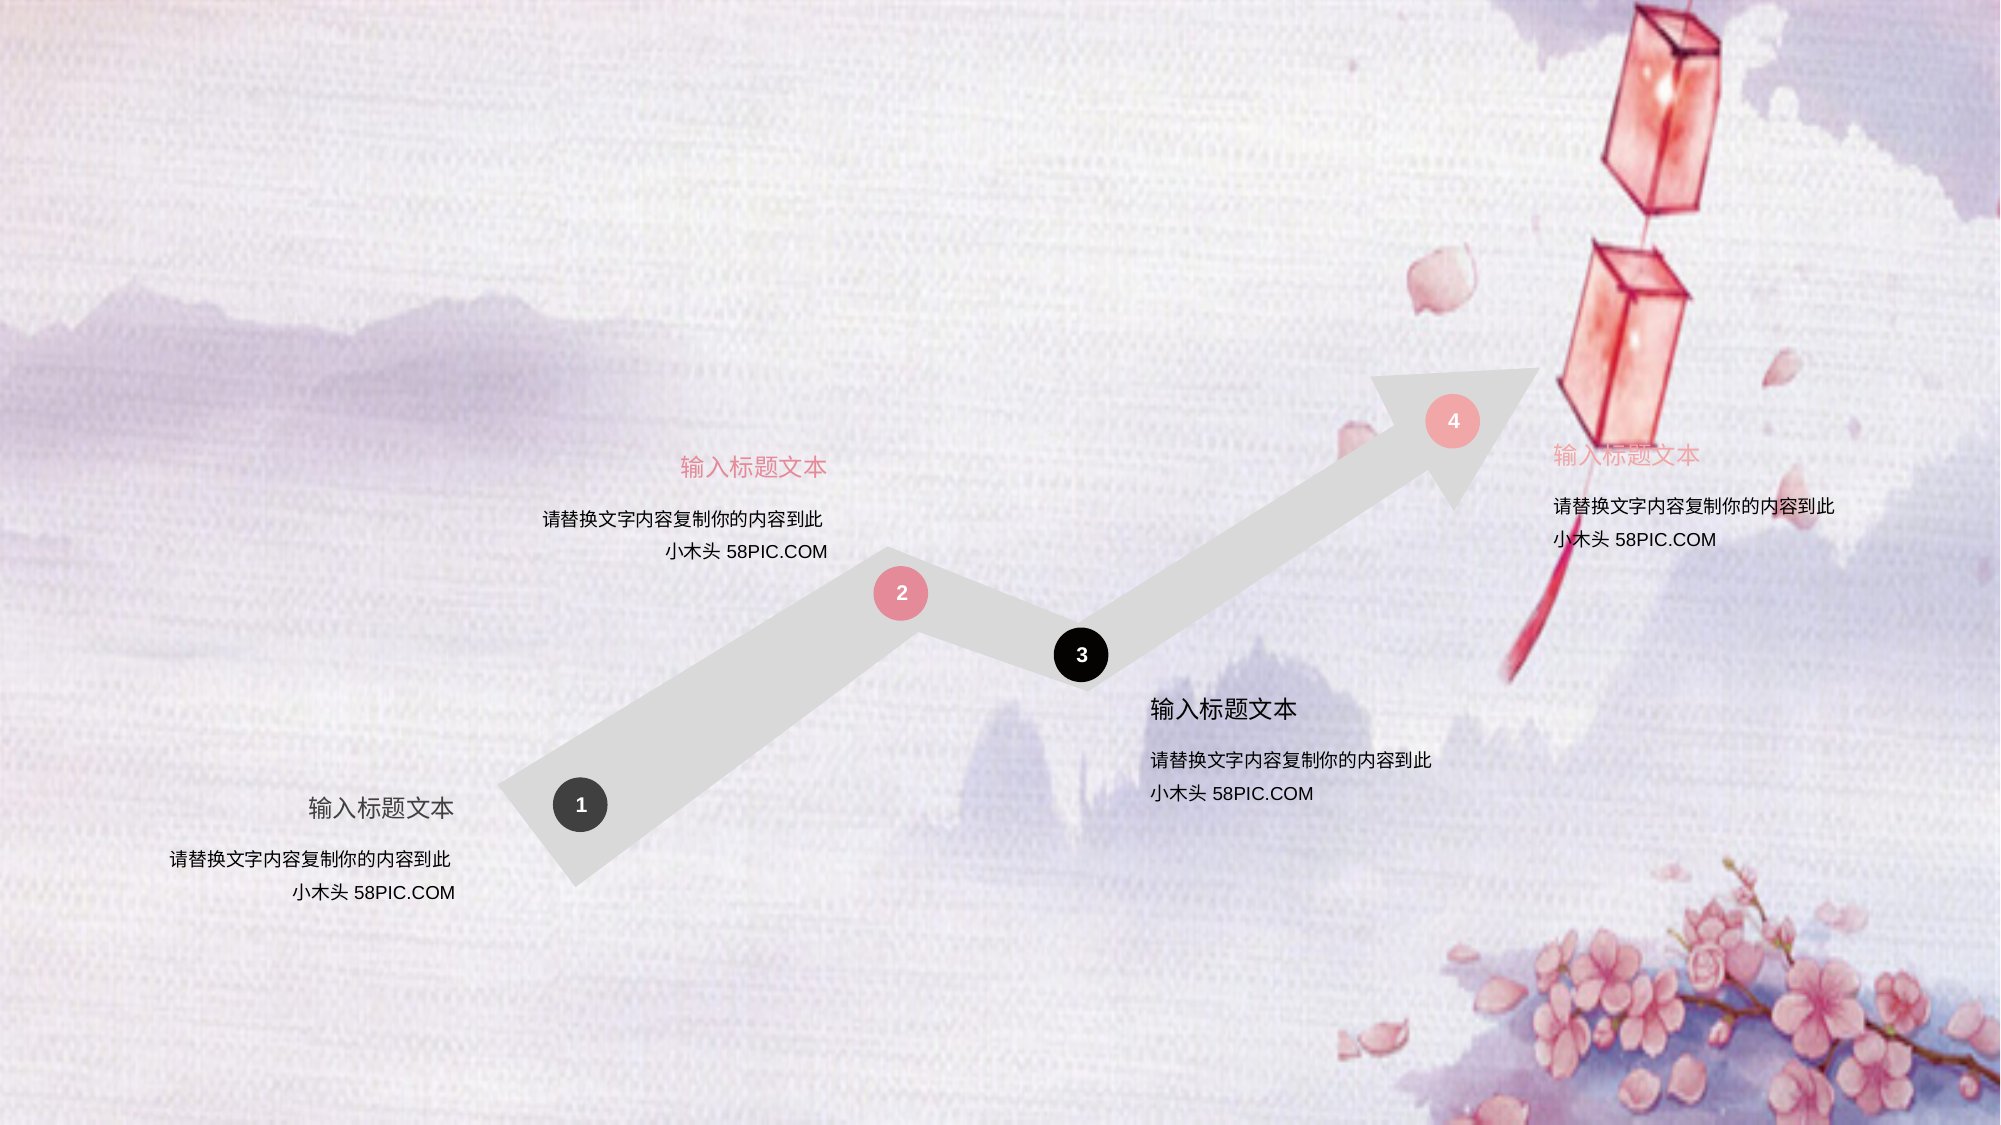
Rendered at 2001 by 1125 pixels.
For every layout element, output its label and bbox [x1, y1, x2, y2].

picture [0, 0, 2001, 1125]
text_box [499, 440, 843, 575]
text_box [1539, 428, 1882, 563]
text_box [497, 367, 1541, 888]
text_box [1136, 682, 1479, 817]
text_box [127, 781, 470, 916]
